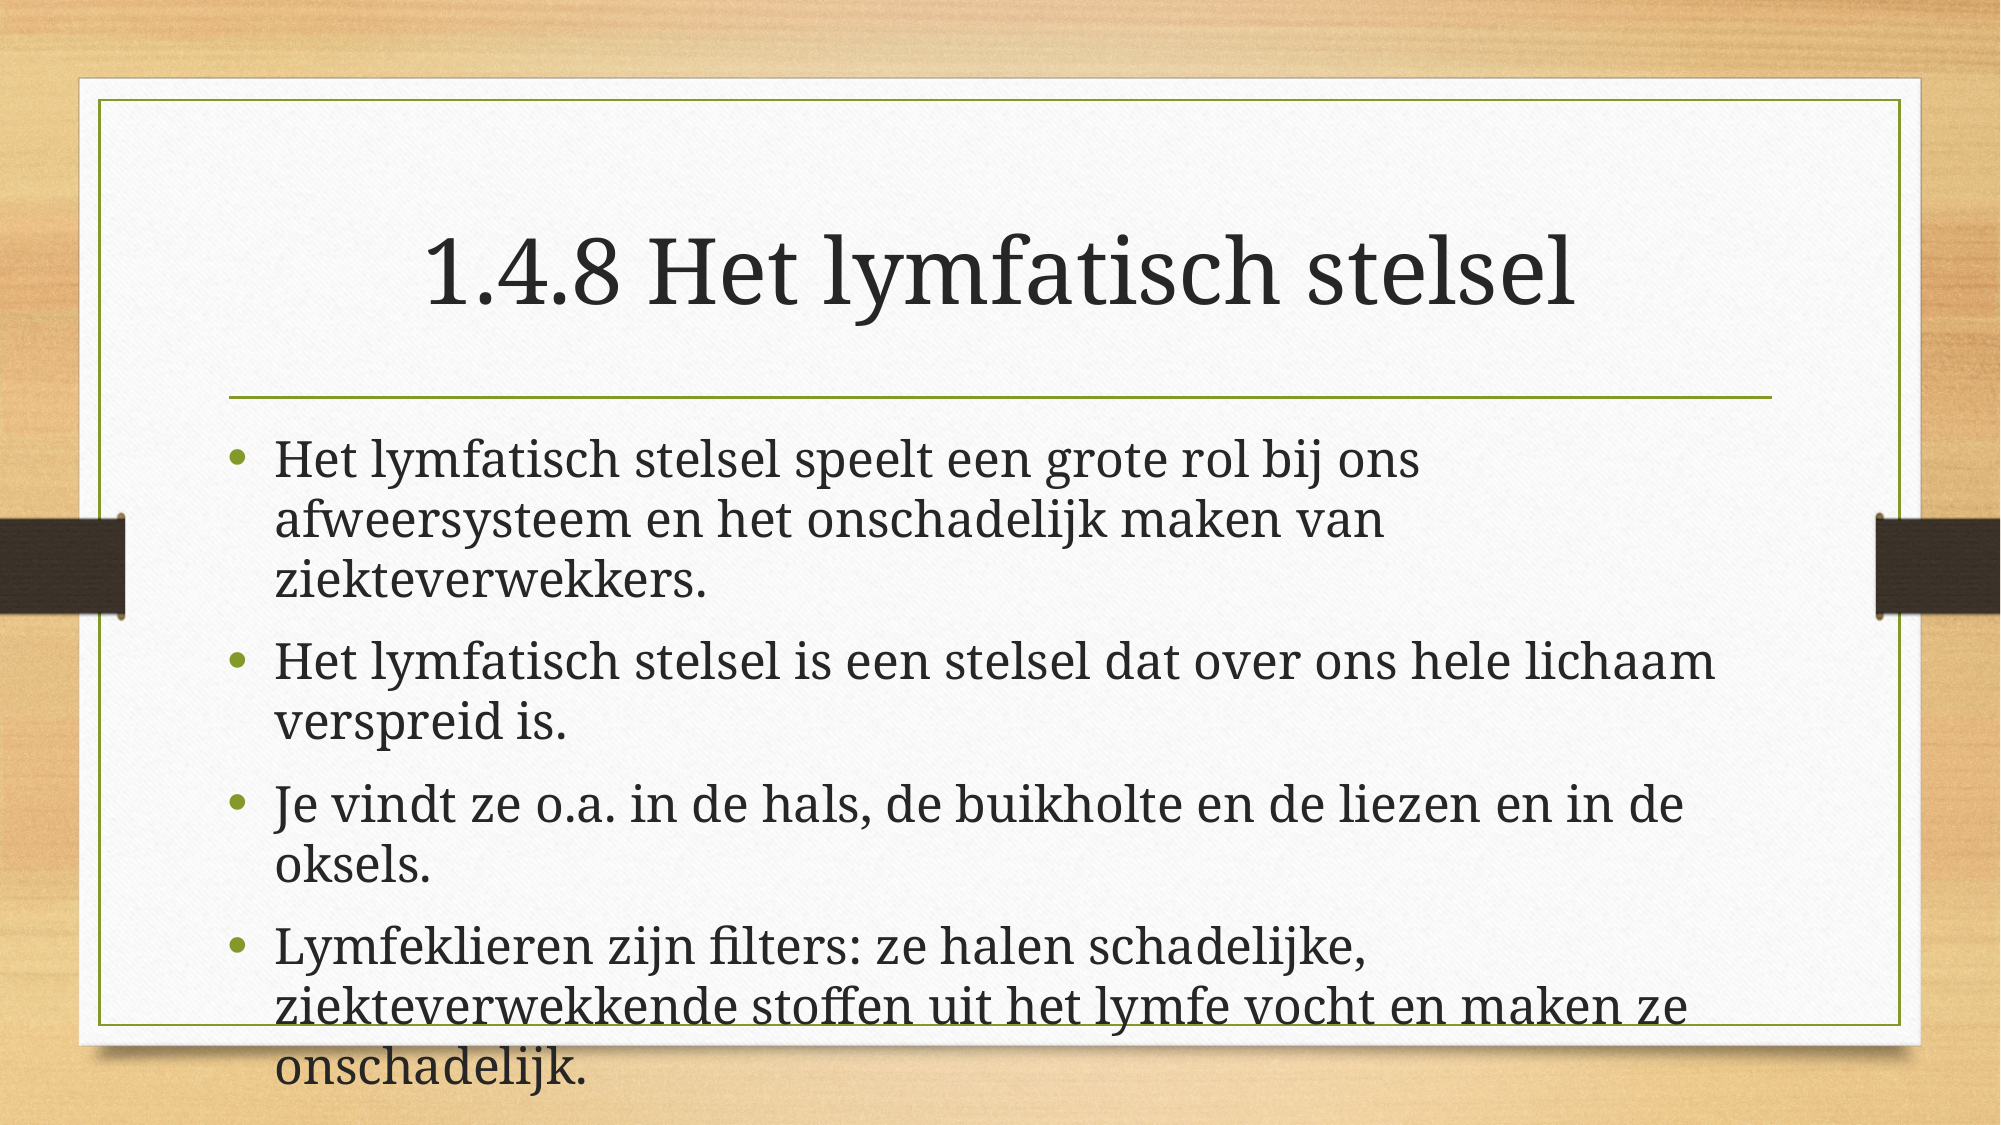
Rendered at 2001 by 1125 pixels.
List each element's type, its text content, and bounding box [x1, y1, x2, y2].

list Het lymfatisch stelsel speelt een grote rol bij ons afweersysteem en het onschadelijk maken van ziekteverwekkers. Het lymfatisch stelsel is een stelsel dat over ons hele lichaam verspreid is. Je vindt ze o.a. in de hals, de buikholte en de liezen en in de oksels. Lymfeklieren zijn filters: ze halen schadelijke, ziekteverwekkende stoffen uit het lymfe vocht en maken ze onschadelijk. [212, 419, 1788, 964]
title 1.4.8 Het lymfatisch stelsel [212, 161, 1788, 375]
picture [0, 0, 2001, 1125]
